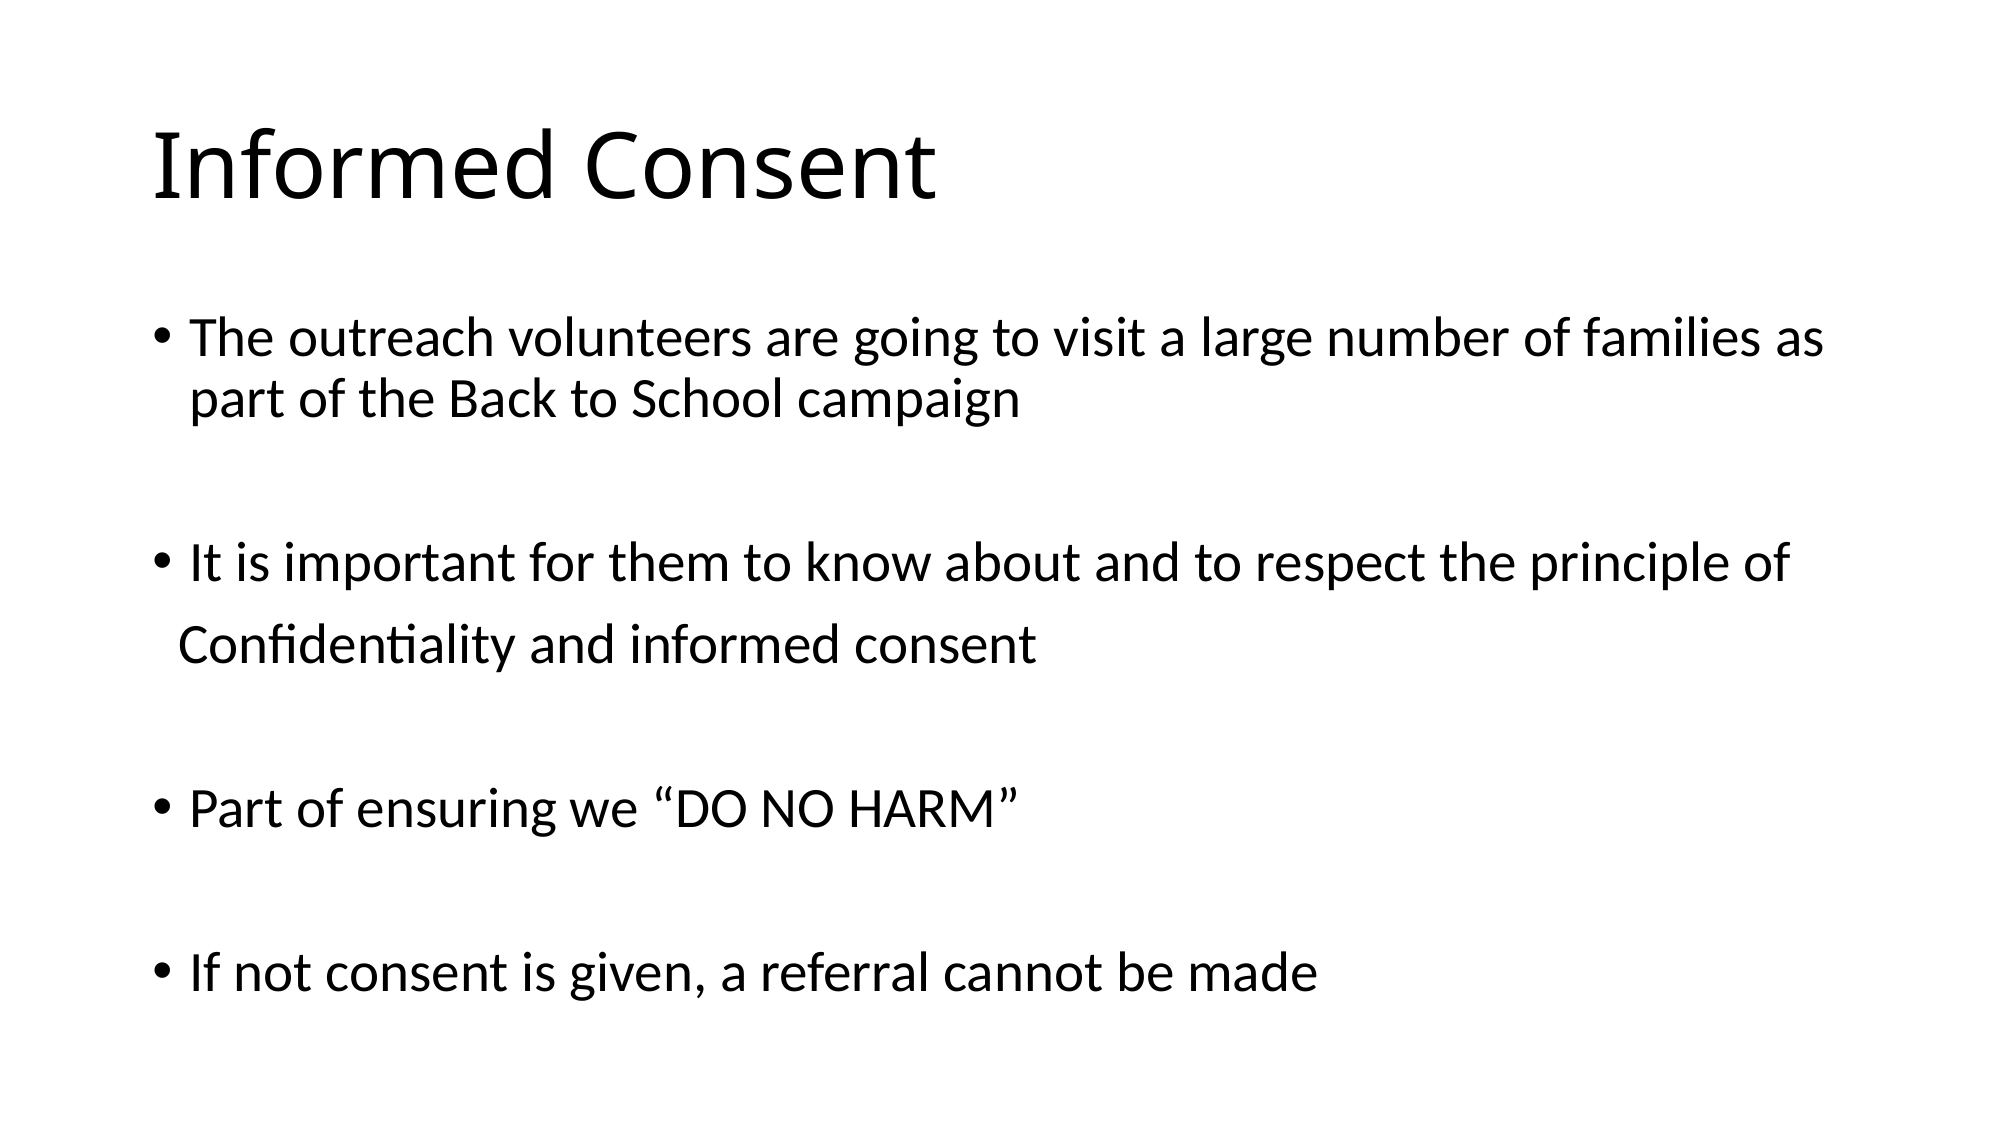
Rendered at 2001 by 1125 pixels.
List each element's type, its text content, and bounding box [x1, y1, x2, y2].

list The outreach volunteers are going to visit a large number of families as part of the Back to School campaign It is important for them to know about and to respect the principle of Confidentiality and informed consent Part of ensuring we “DO NO HARM” If not consent is given, a referral cannot be made [137, 299, 1863, 1014]
title Informed Consent [137, 59, 1863, 278]
